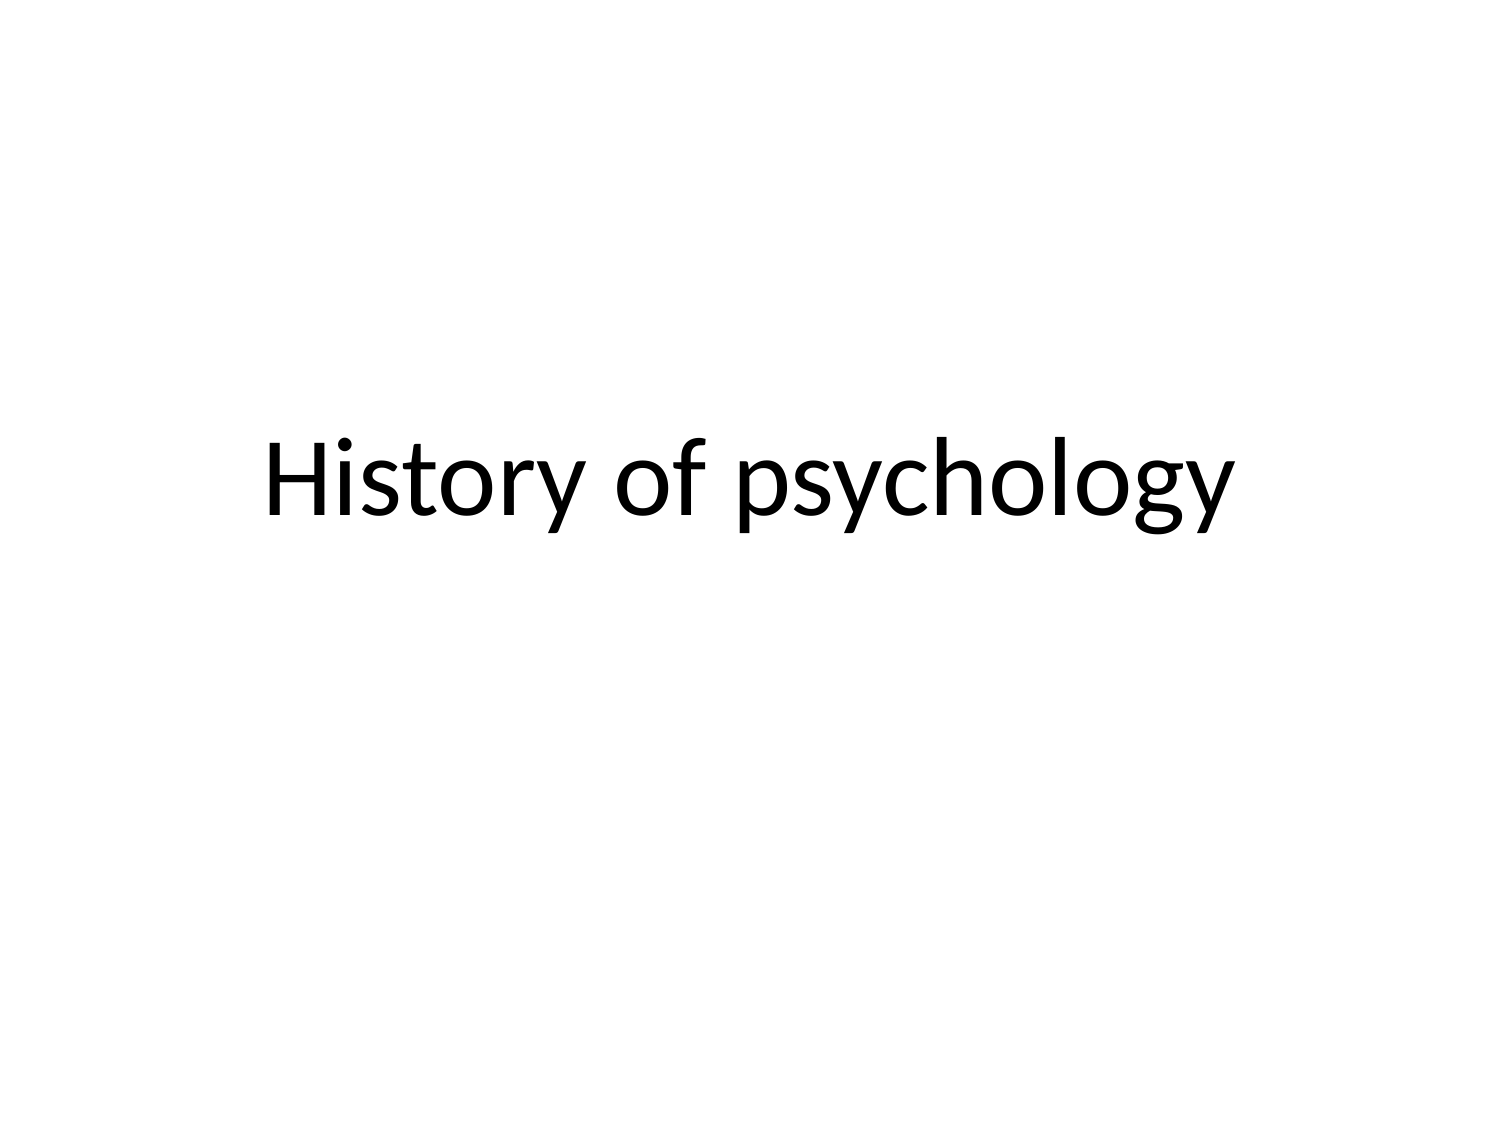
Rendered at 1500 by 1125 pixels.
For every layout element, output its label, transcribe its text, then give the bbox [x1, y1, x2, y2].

title History of psychology [112, 349, 1388, 591]
